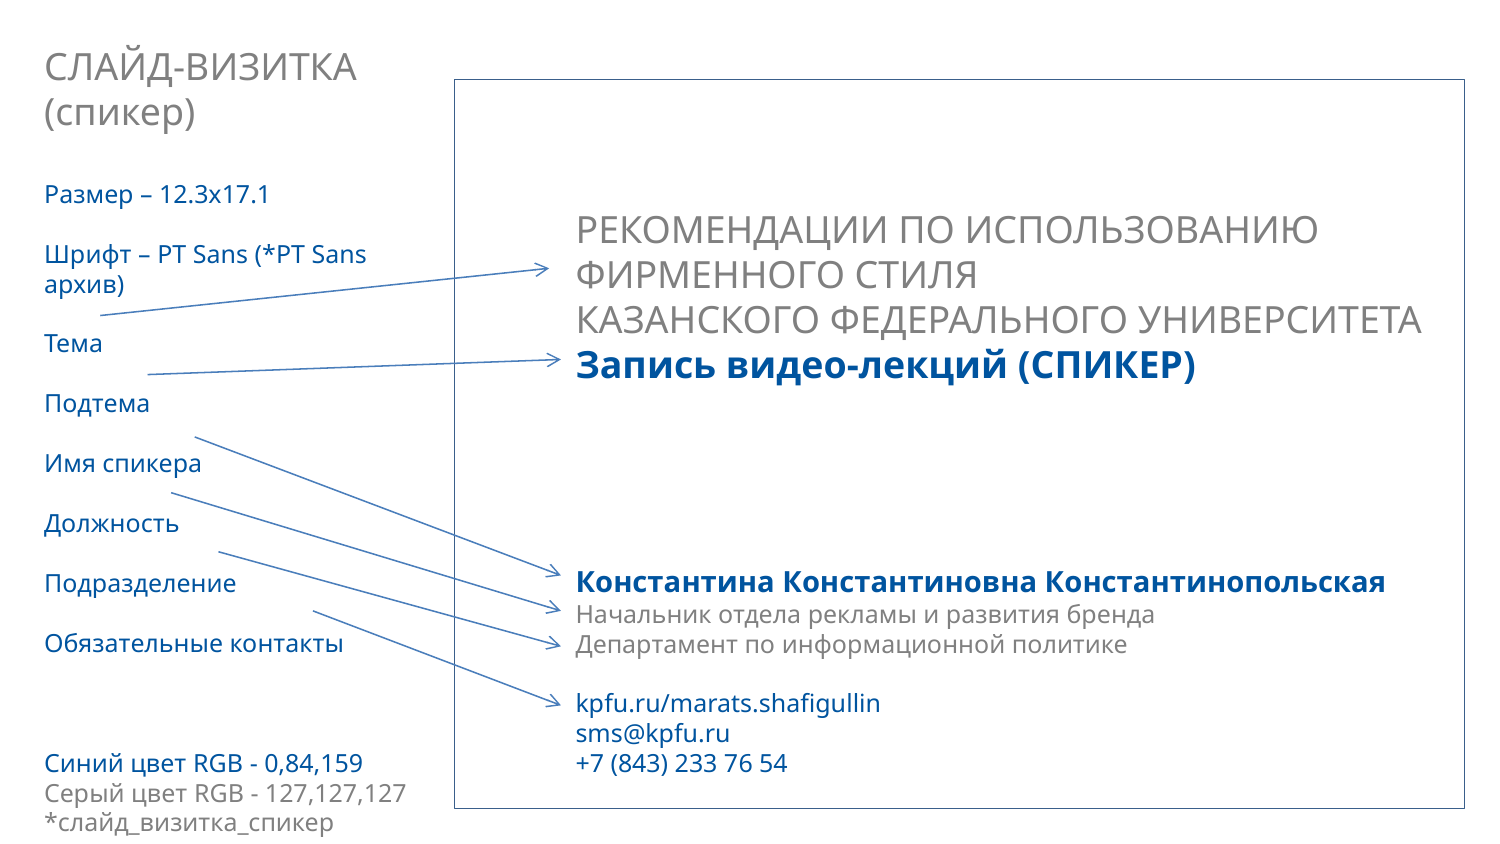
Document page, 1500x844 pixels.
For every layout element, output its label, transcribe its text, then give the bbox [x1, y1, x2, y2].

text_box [147, 359, 562, 375]
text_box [194, 436, 562, 492]
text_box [170, 492, 562, 612]
text_box РЕКОМЕНДАЦИИ ПО ИСПОЛЬЗОВАНИЮ ФИРМЕННОГО СТИЛЯ КАЗАНСКОГО ФЕДЕРАЛЬНОГО УНИВЕРСИТЕТА Запись видео-лекций (СПИКЕР) [560, 198, 1465, 393]
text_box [218, 551, 562, 647]
text_box СЛАЙД-ВИЗИТКА (спикер) Размер – 12.3х17.1 Шрифт – PT Sans (*PT Sans архив) Тема Подтема Имя спикера Должность Подразделение Обязательные контакты Синий цвет RGB - 0,84,159 Серый цвет RGB - 127,127,127 *слайд_визитка_спикер [29, 35, 467, 844]
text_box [312, 610, 562, 706]
text_box Константина Константиновна Константинопольская Начальник отдела рекламы и развития бренда Департамент по информационной политике kpfu.ru/marats.shafigullin sms@kpfu.ru +7 (843) 233 76 54 [560, 555, 1403, 786]
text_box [100, 267, 550, 316]
text_box [467, 77, 1466, 810]
